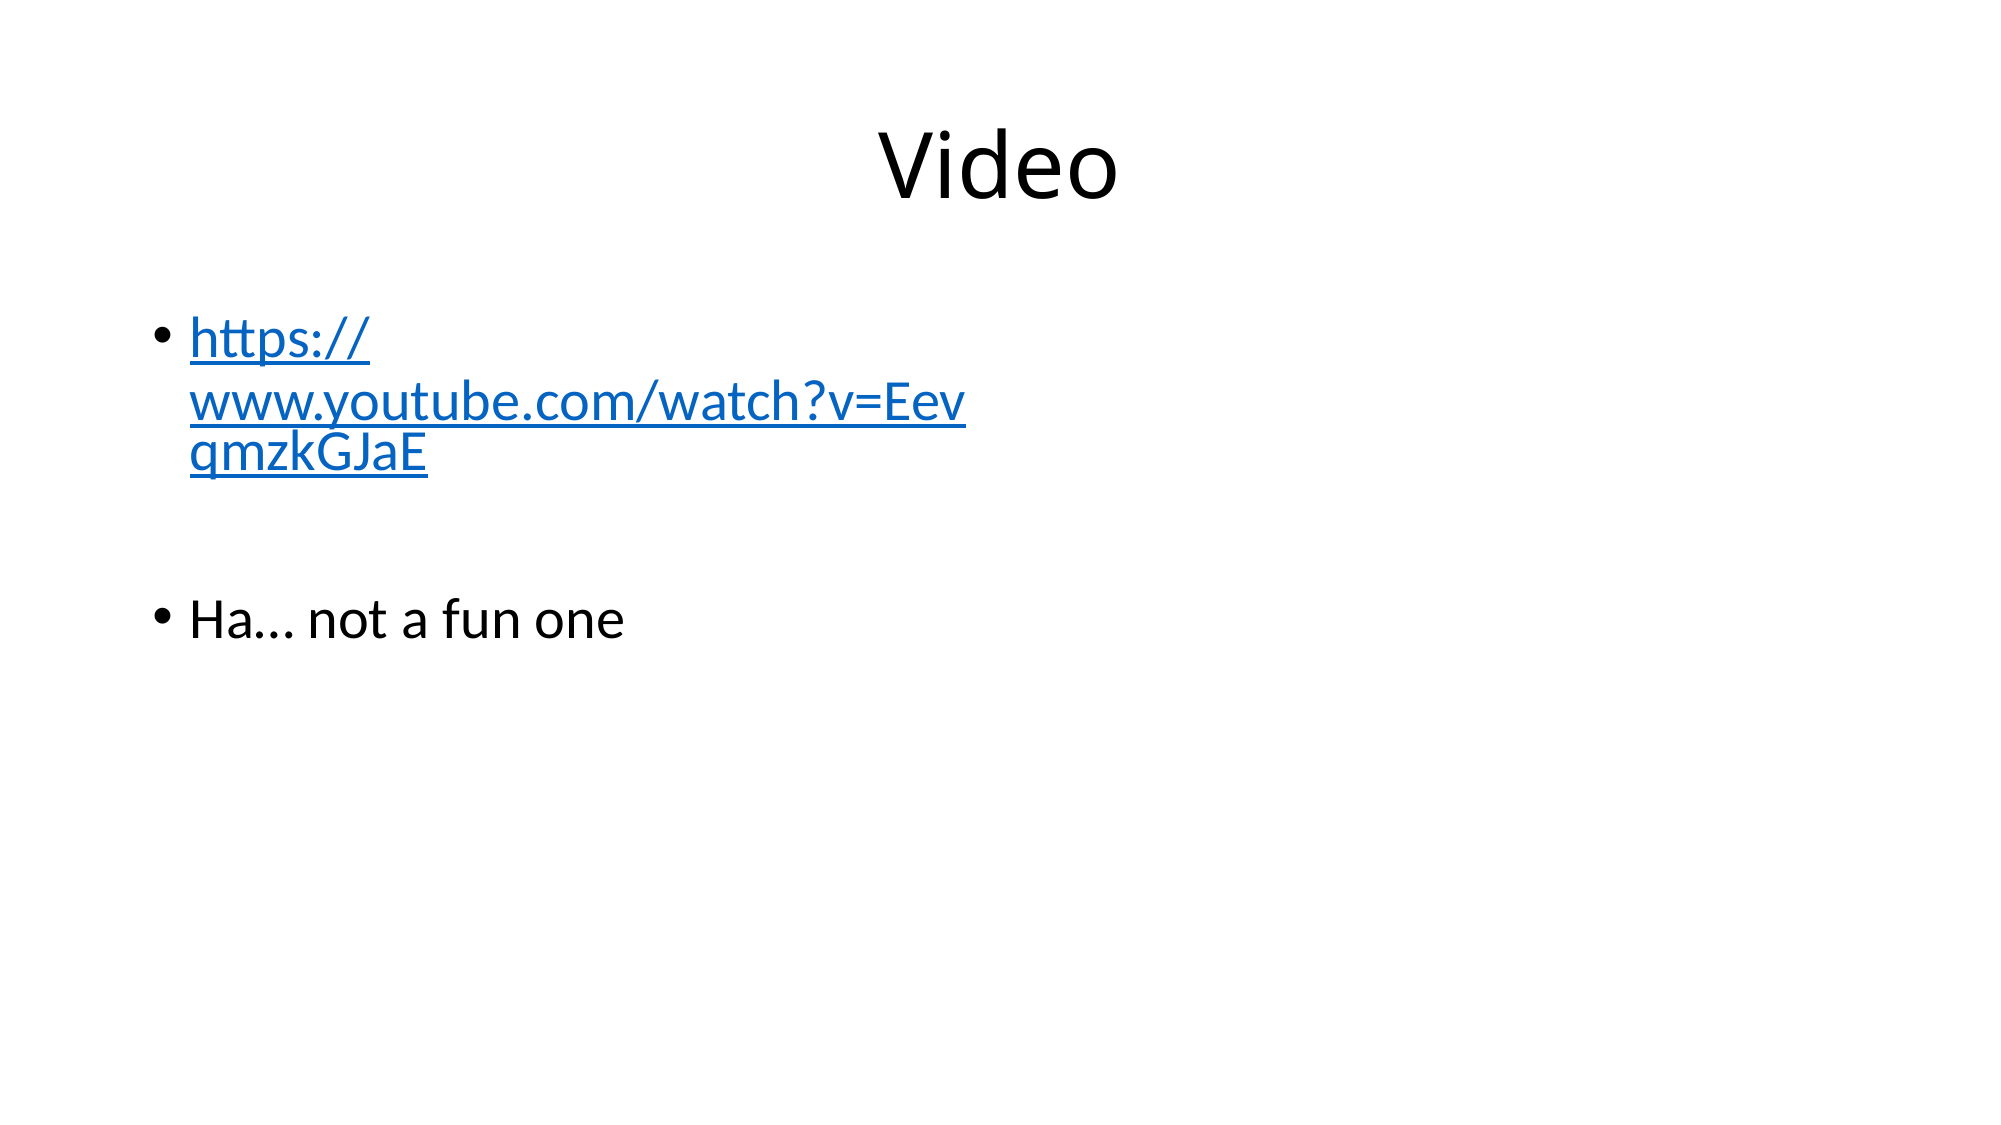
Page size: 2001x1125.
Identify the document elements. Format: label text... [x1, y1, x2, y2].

list https://www.youtube.com/watch?v=EevqmzkGJaE Ha… not a fun one [137, 299, 988, 1014]
title Video [137, 59, 1863, 278]
